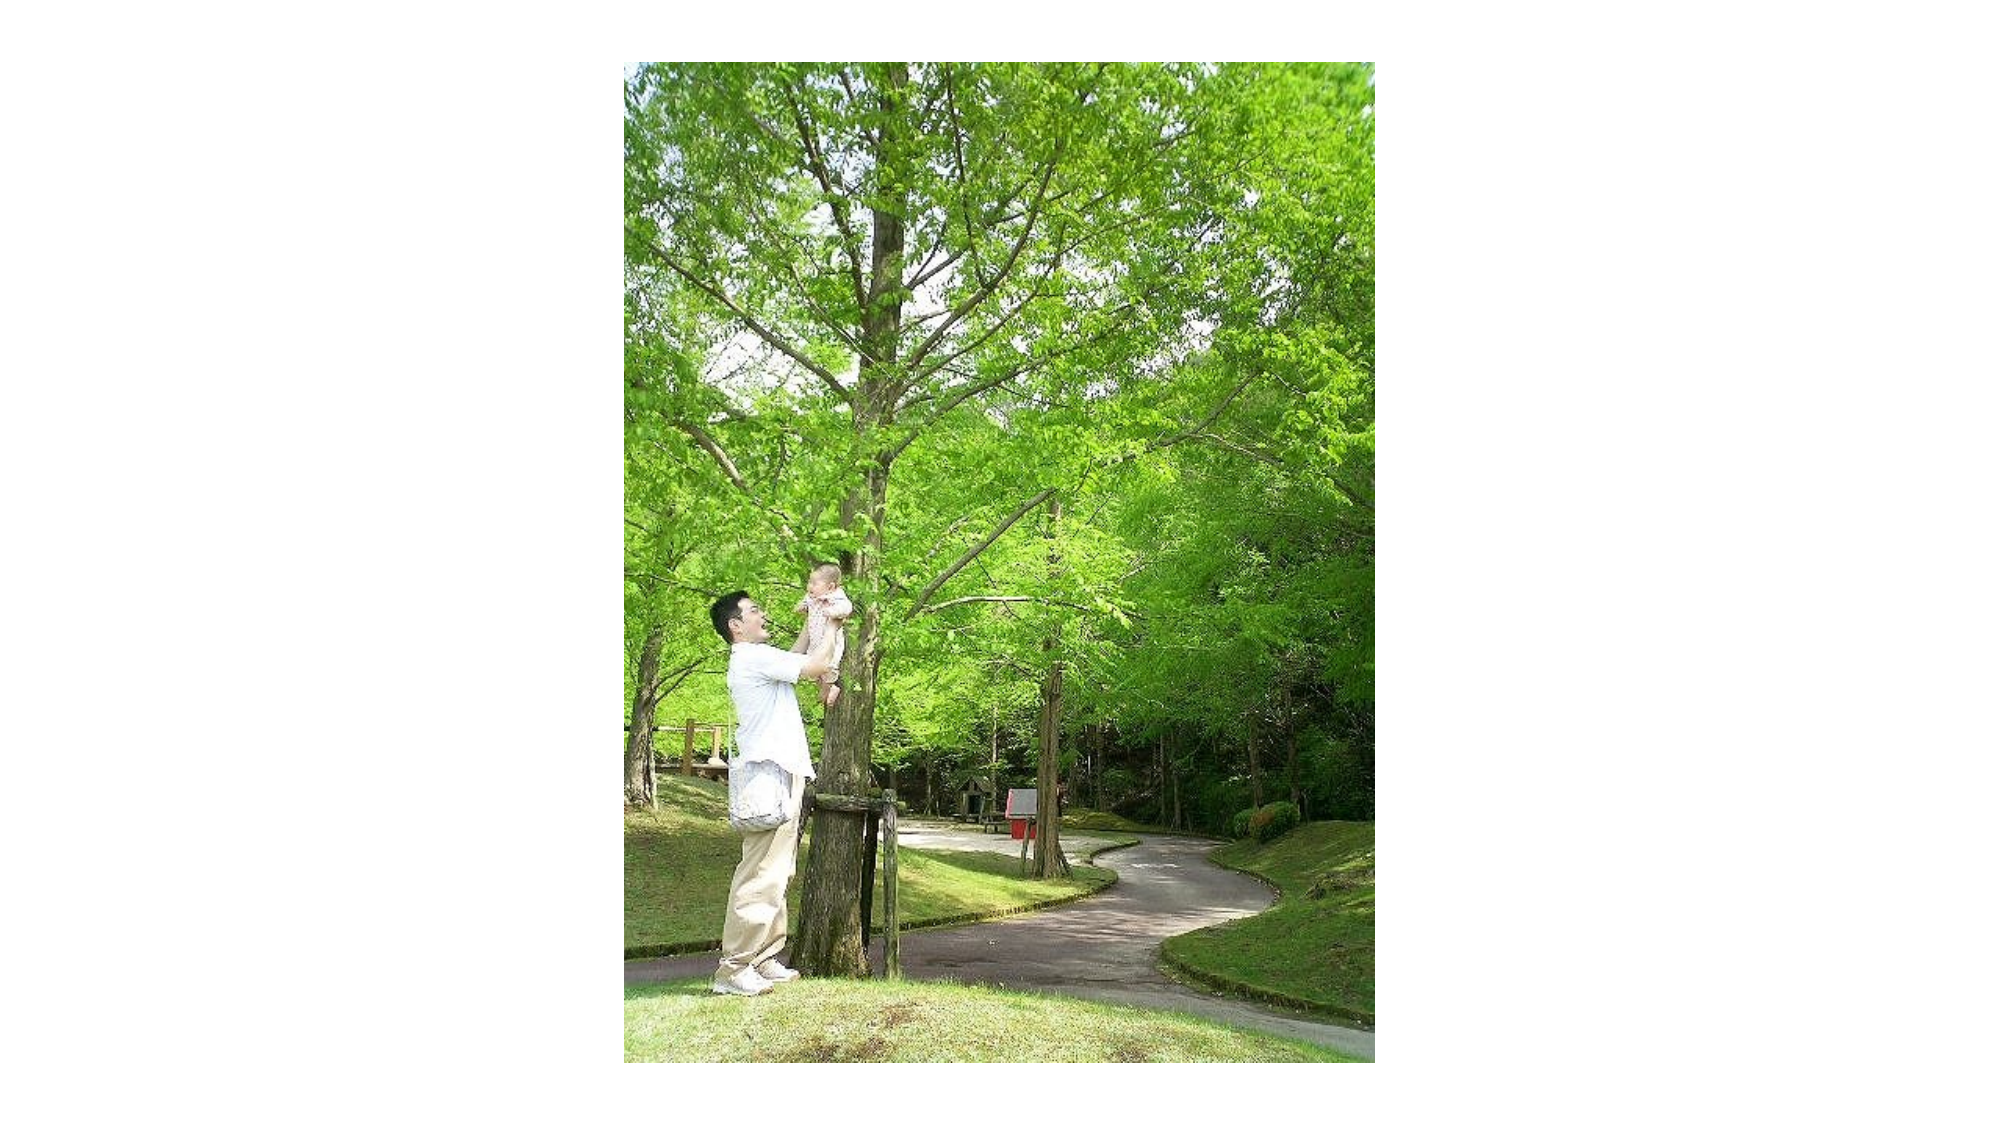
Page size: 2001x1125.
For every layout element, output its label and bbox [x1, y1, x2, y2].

picture [624, 62, 1375, 1063]
